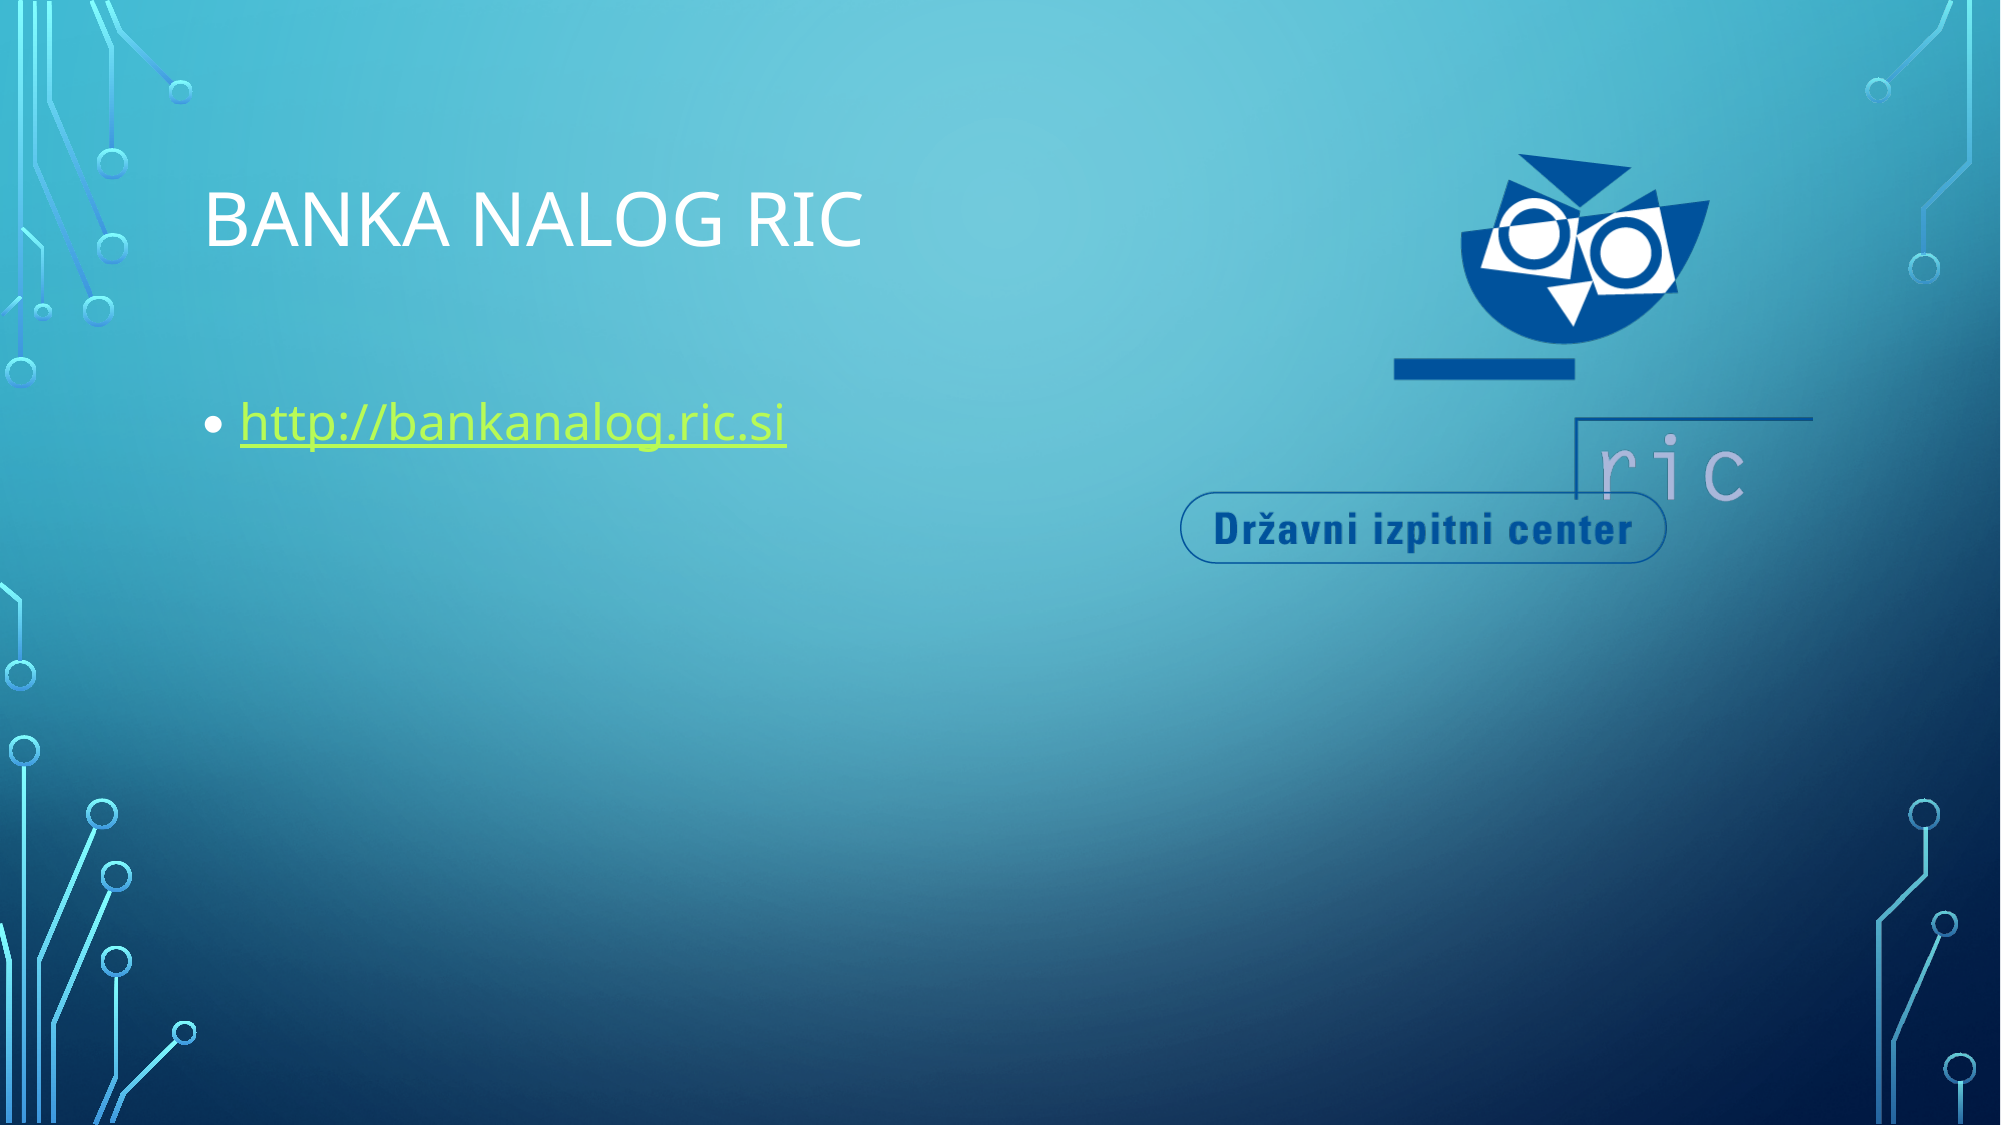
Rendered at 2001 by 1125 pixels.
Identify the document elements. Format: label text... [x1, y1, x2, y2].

title Banka nalog RIC [187, 101, 1813, 344]
picture [1179, 153, 1813, 564]
list http://bankanalog.ric.si [187, 369, 1813, 950]
